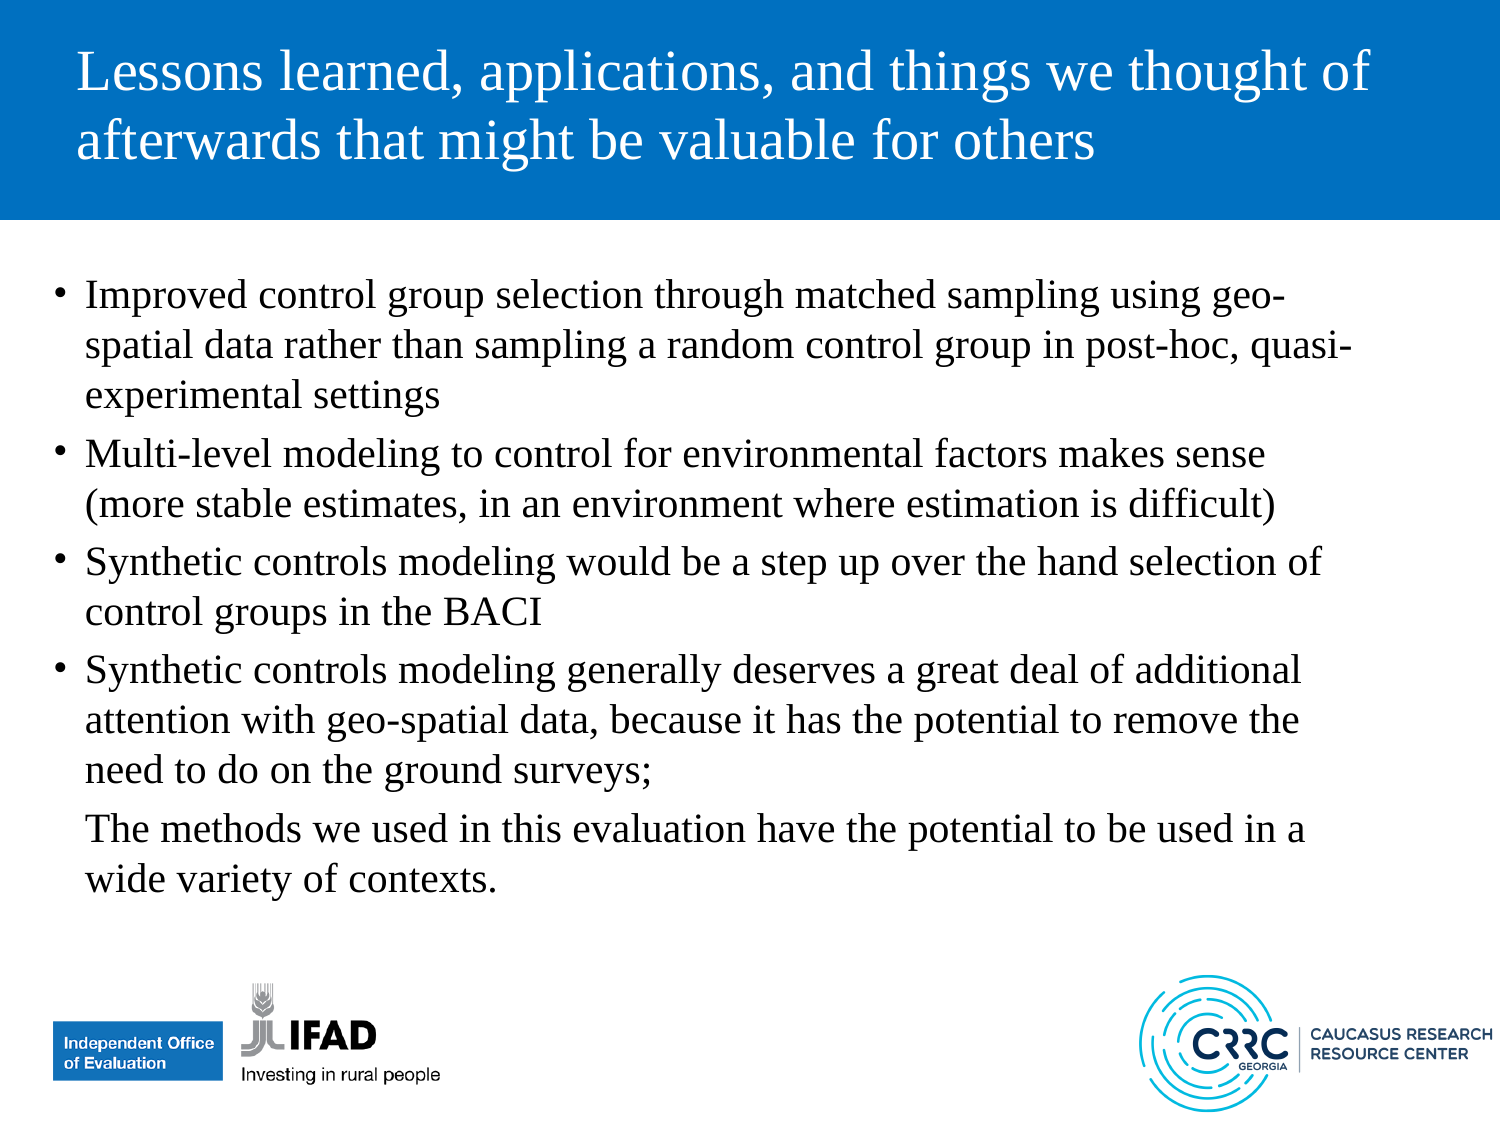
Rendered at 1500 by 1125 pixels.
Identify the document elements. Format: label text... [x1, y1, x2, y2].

picture [53, 998, 443, 1089]
list Improved control group selection through matched sampling using geo-spatial data rather than sampling a random control group in post-hoc, quasi-experimental settings Multi-level modeling to control for environmental factors makes sense (more stable estimates, in an environment where estimation is difficult) Synthetic controls modeling would be a step up over the hand selection of control groups in the BACI Synthetic controls modeling generally deserves a great deal of additional attention with geo-spatial data, because it has the potential to remove the need to do on the ground surveys; The methods we used in this evaluation have the potential to be used in a wide variety of contexts. [53, 267, 1377, 998]
list Lessons learned, applications, and things we thought of afterwards that might be valuable for others [76, 30, 1412, 173]
picture [1125, 962, 1500, 1125]
